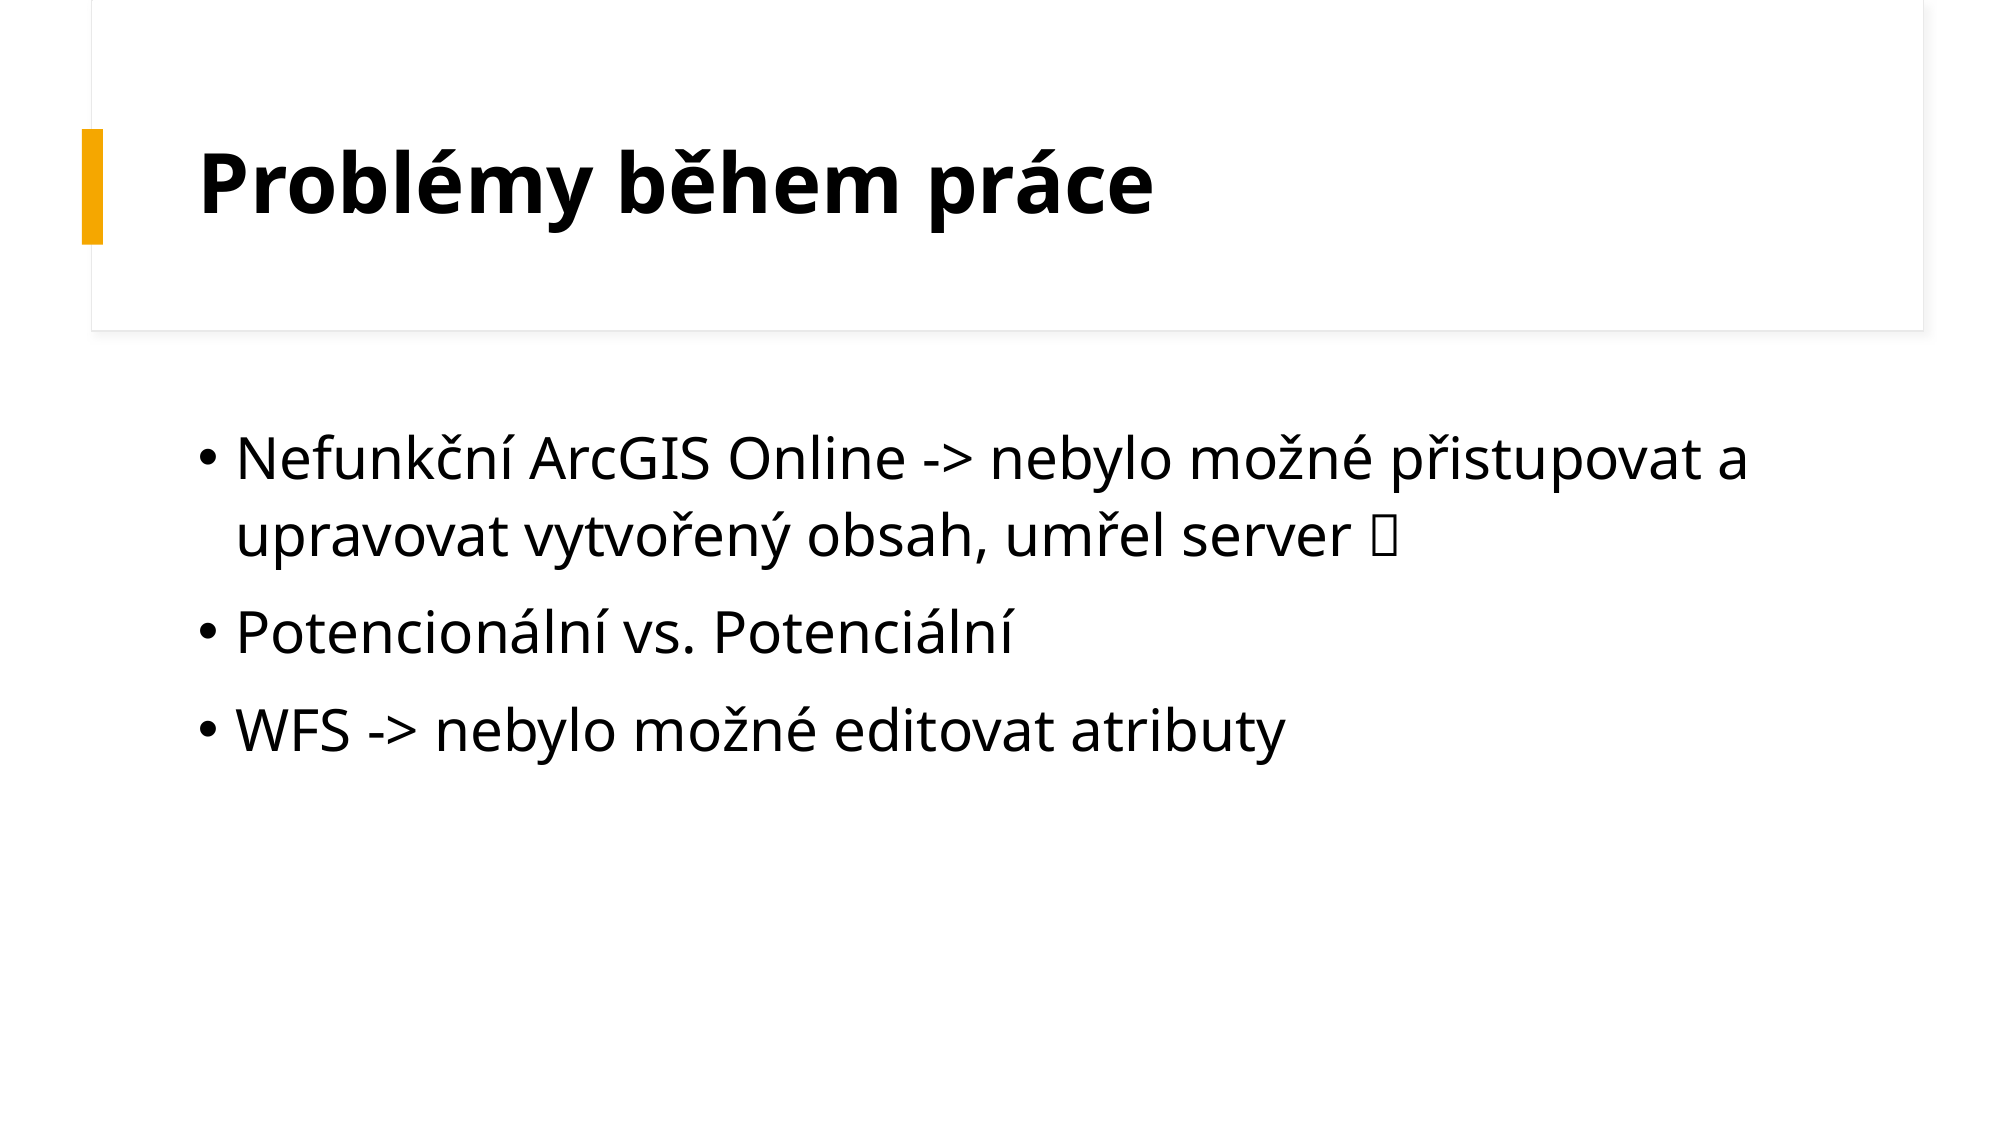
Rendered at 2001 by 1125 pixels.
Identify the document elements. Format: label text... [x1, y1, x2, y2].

title Problémy během práce [183, 90, 1851, 284]
list Nefunkční ArcGIS Online -> nebylo možné přistupovat a upravovat vytvořený obsah, umřel server  Potencionální vs. Potenciální WFS -> nebylo možné editovat atributy [183, 406, 1851, 1013]
